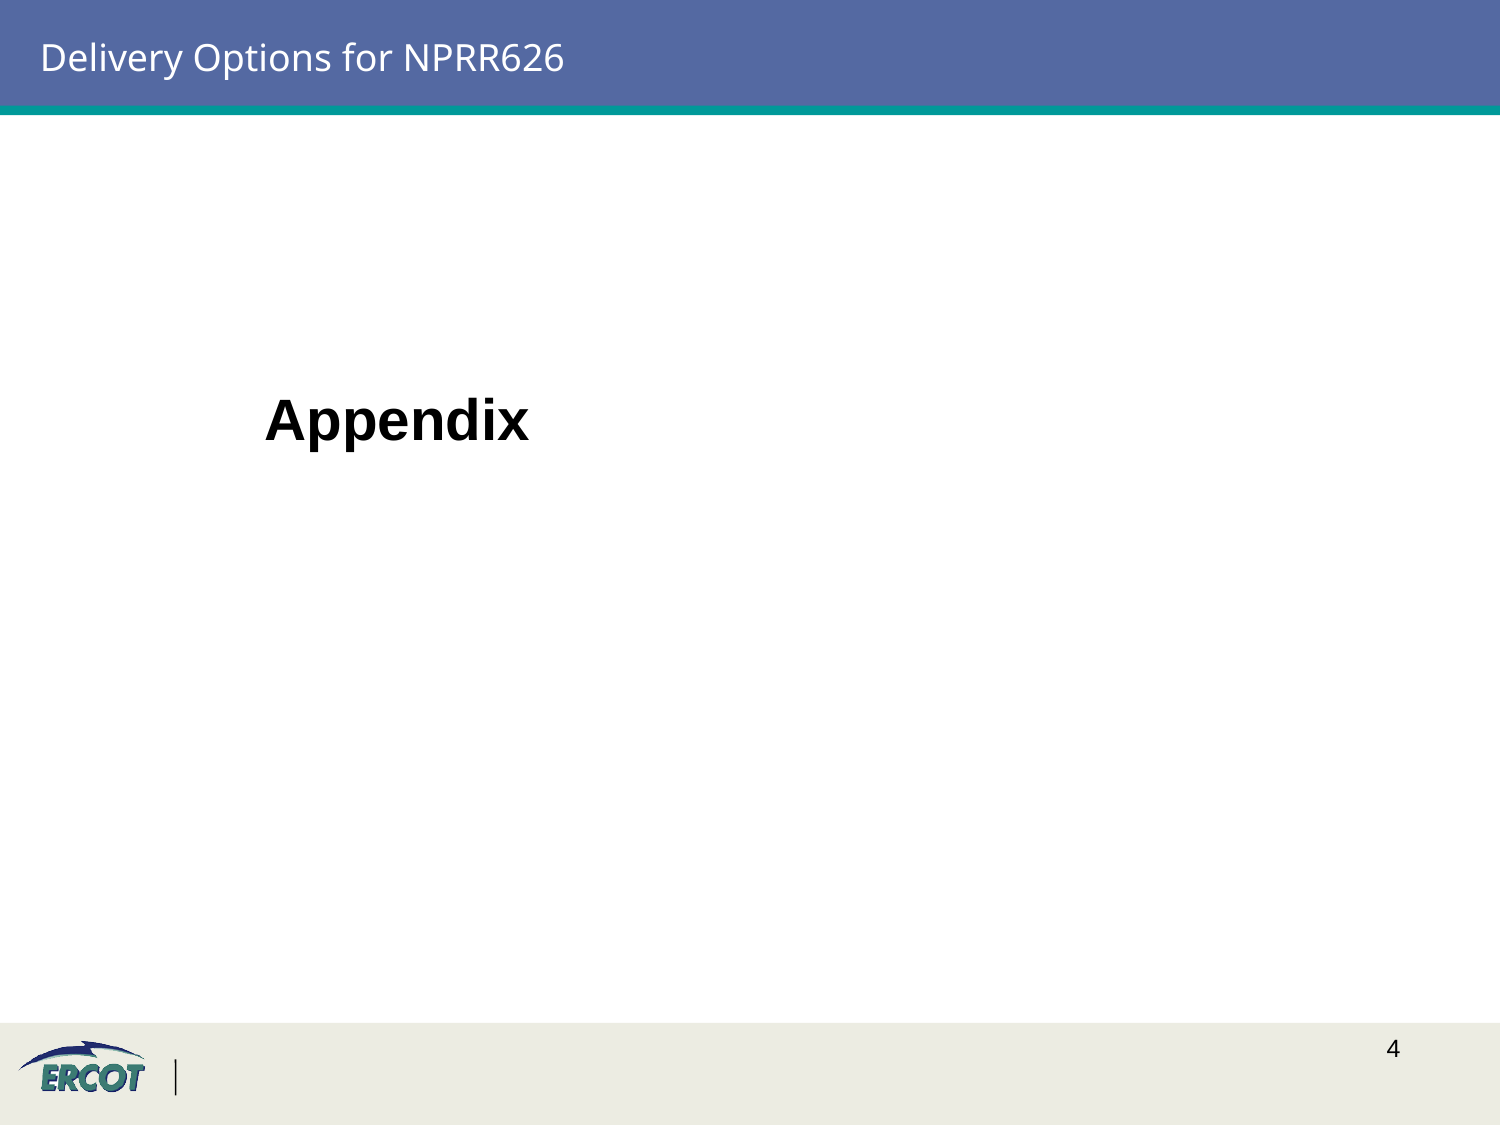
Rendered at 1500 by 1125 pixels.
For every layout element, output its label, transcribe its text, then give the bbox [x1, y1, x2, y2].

title Delivery Options for NPRR626 [24, 0, 1013, 113]
picture [10, 1031, 151, 1111]
list Appendix [249, 375, 1475, 988]
